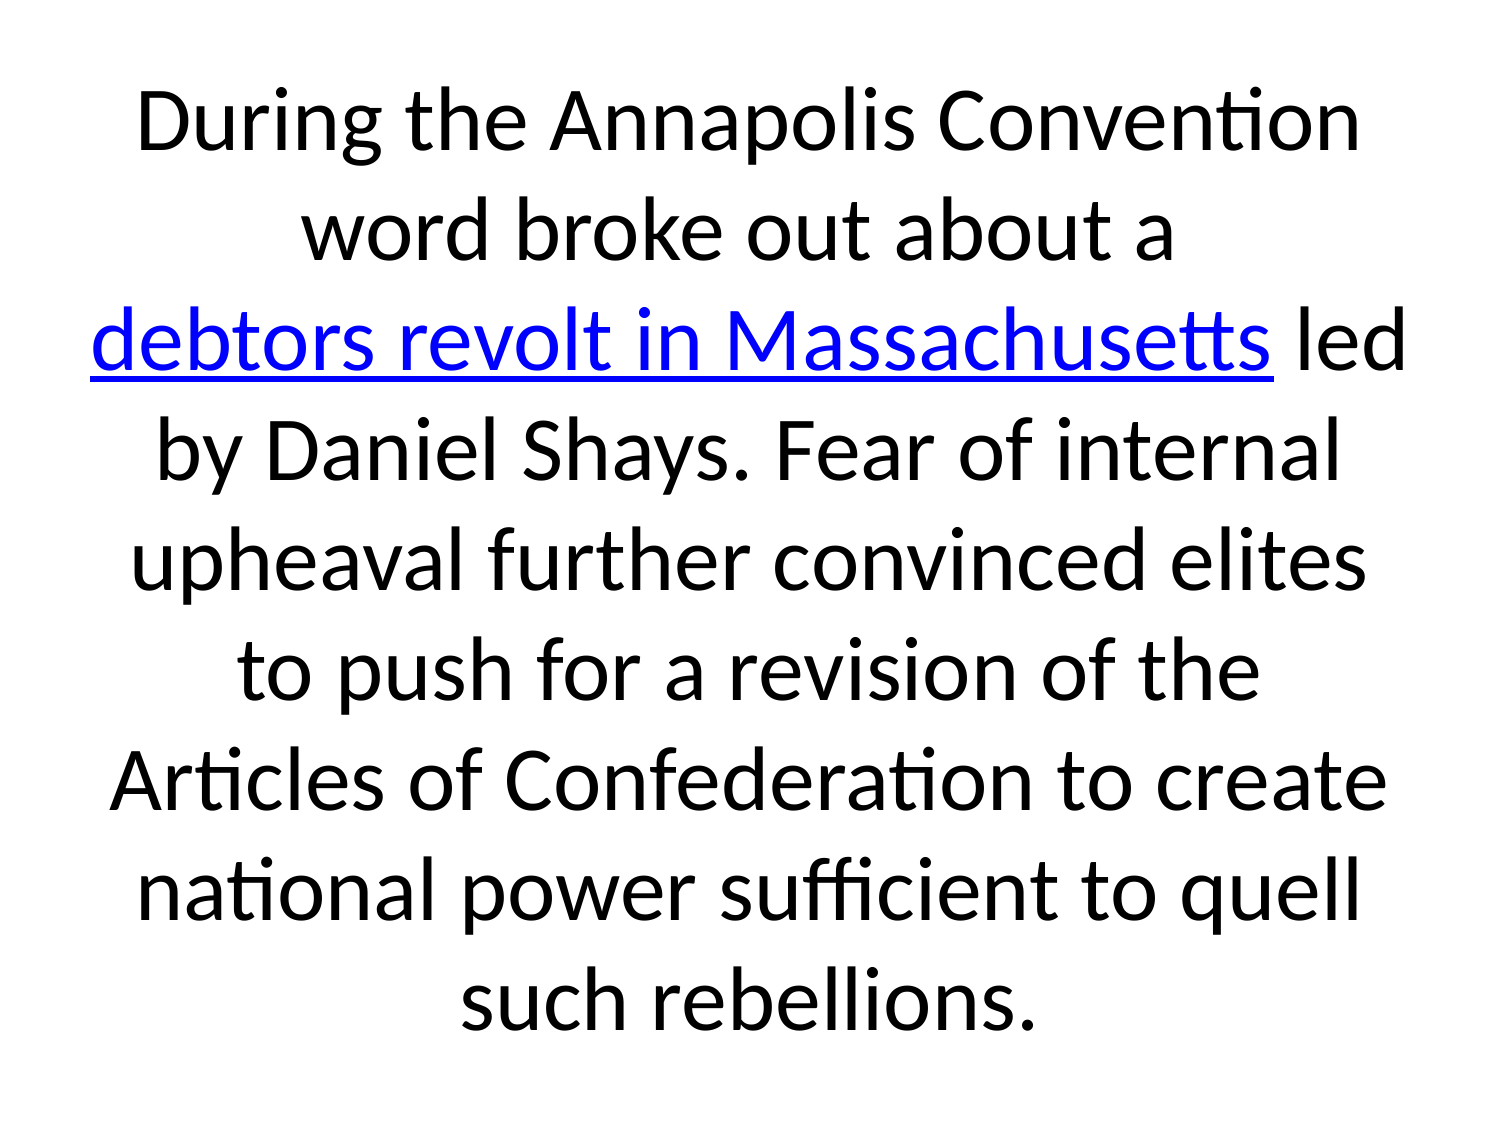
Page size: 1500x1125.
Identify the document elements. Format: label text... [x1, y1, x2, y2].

title During the Annapolis Convention word broke out about a debtors revolt in Massachusetts led by Daniel Shays. Fear of internal upheaval further convinced elites to push for a revision of the Articles of Confederation to create national power sufficient to quell such rebellions. [75, 45, 1425, 1063]
